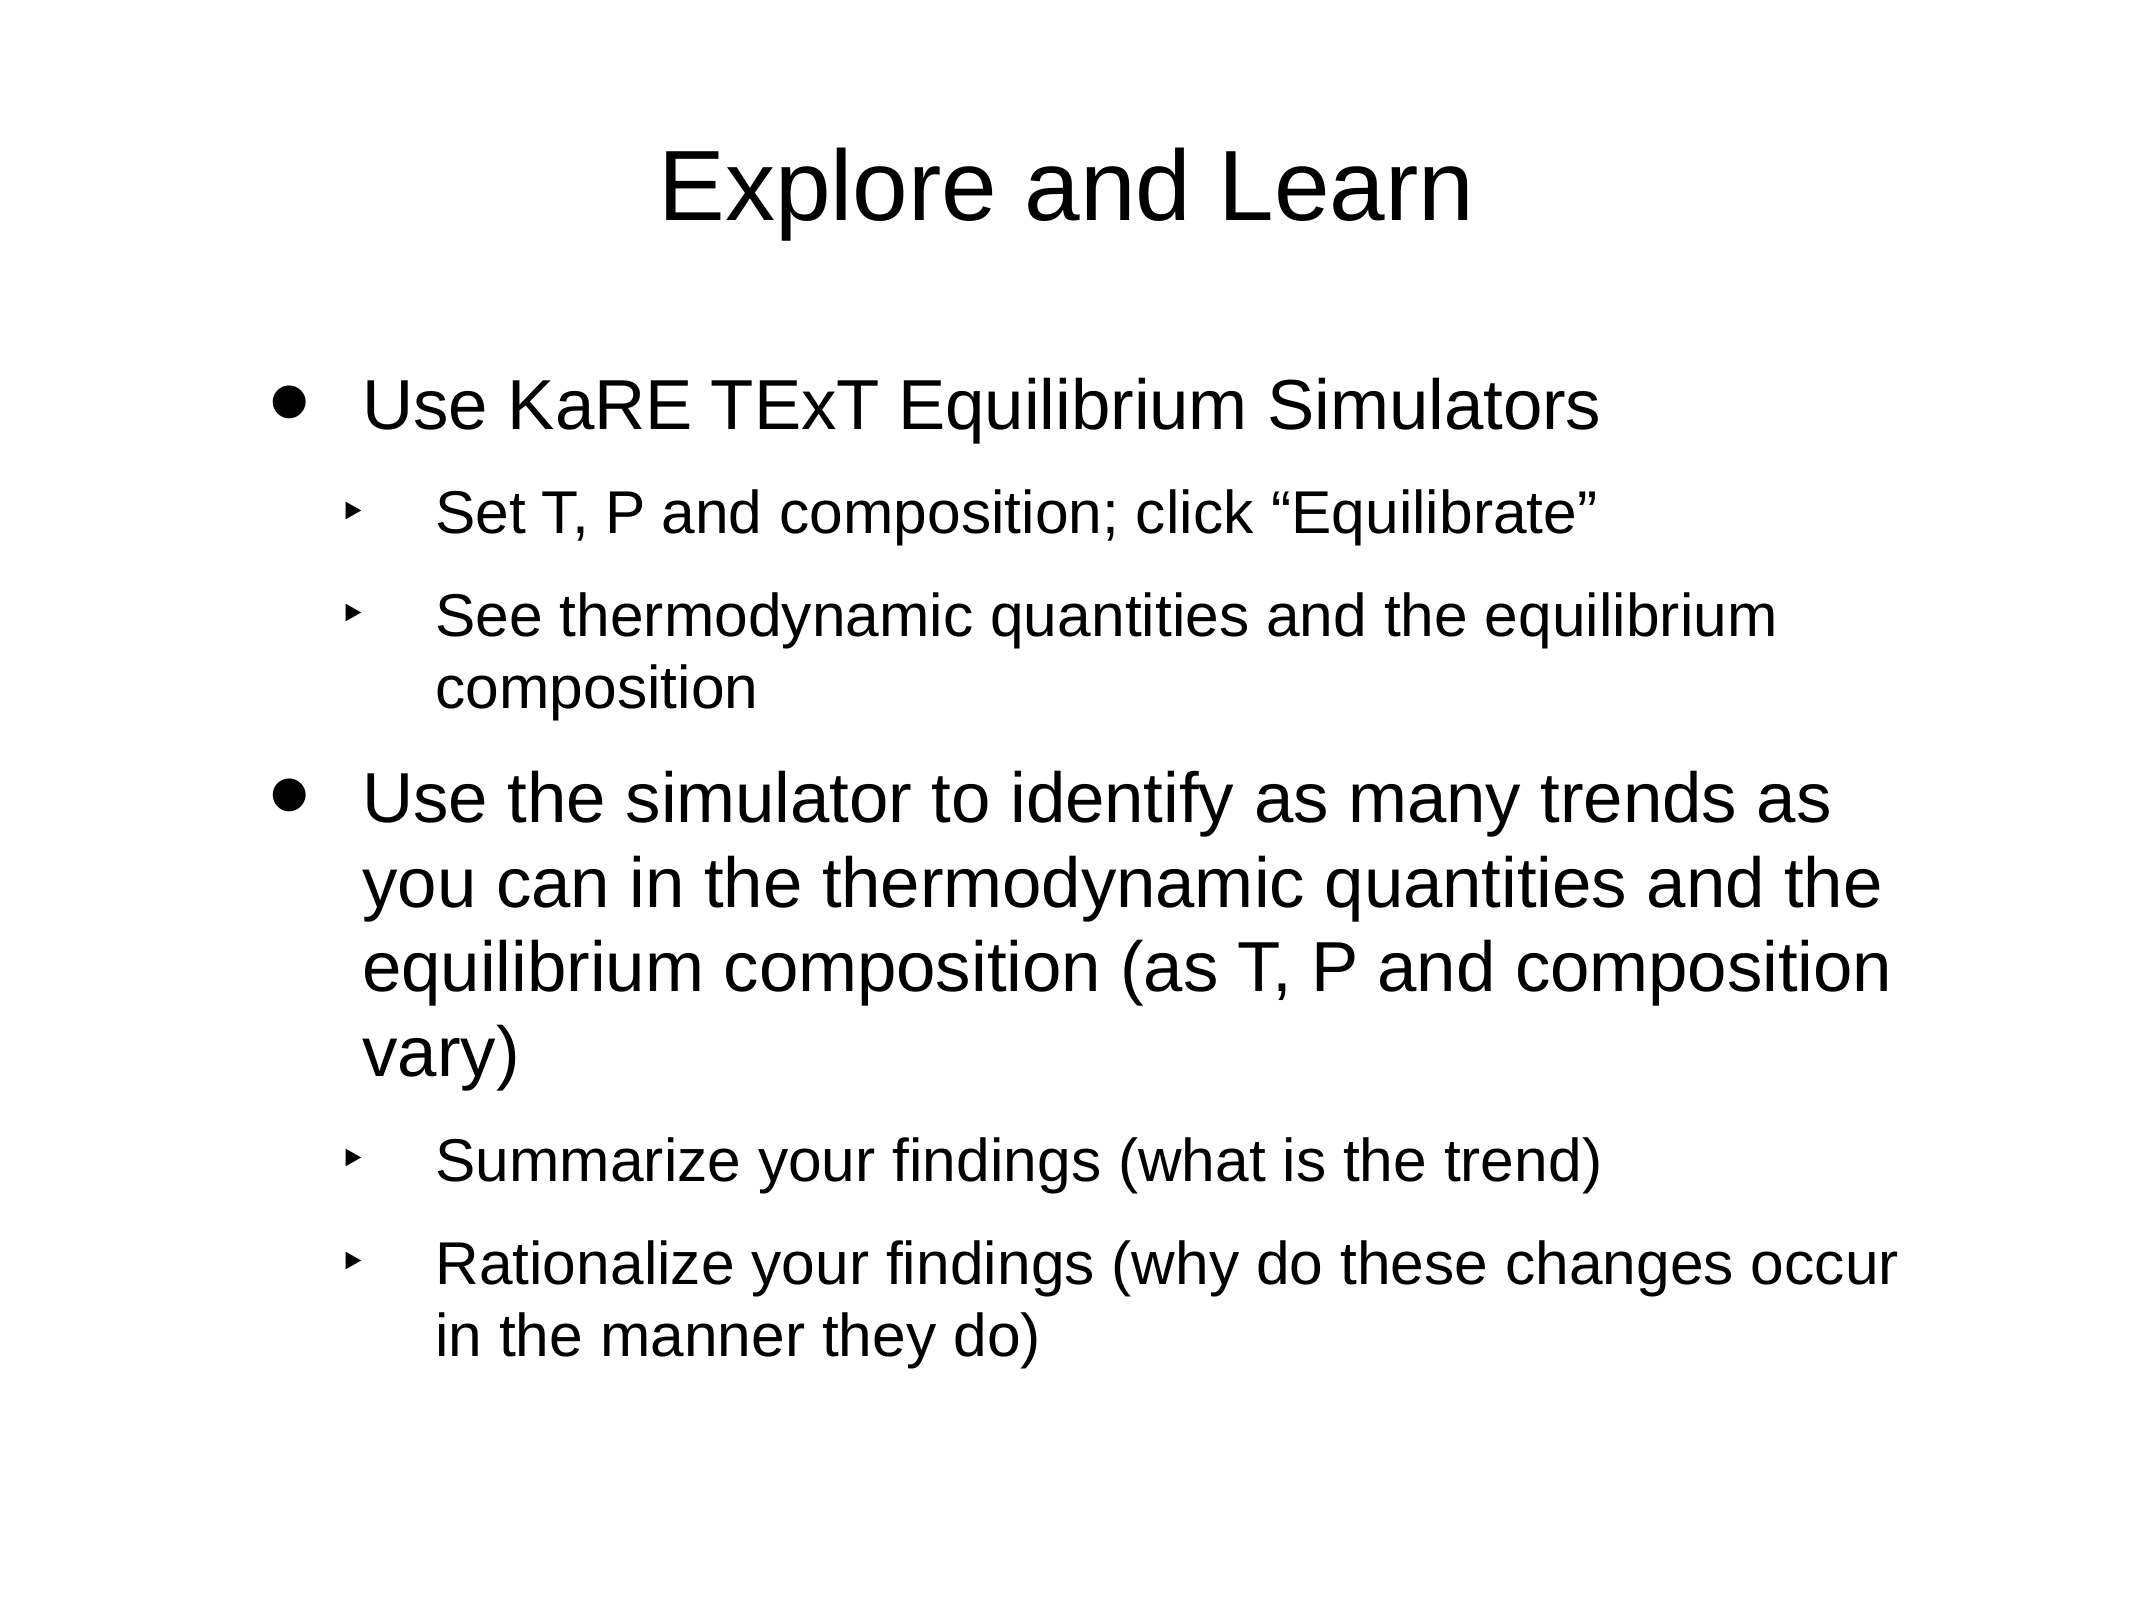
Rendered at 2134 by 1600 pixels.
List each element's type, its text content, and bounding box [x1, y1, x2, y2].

title Explore and Learn [208, 41, 1925, 319]
list Use KaRE TExT Equilibrium Simulators Set T, P and composition; click “Equilibrate” See thermodynamic quantities and the equilibrium composition Use the simulator to identify as many trends as you can in the thermodynamic quantities and the equilibrium composition (as T, P and composition vary) Summarize your findings (what is the trend) Rationalize your findings (why do these changes occur in the manner they do) [208, 335, 1925, 1392]
